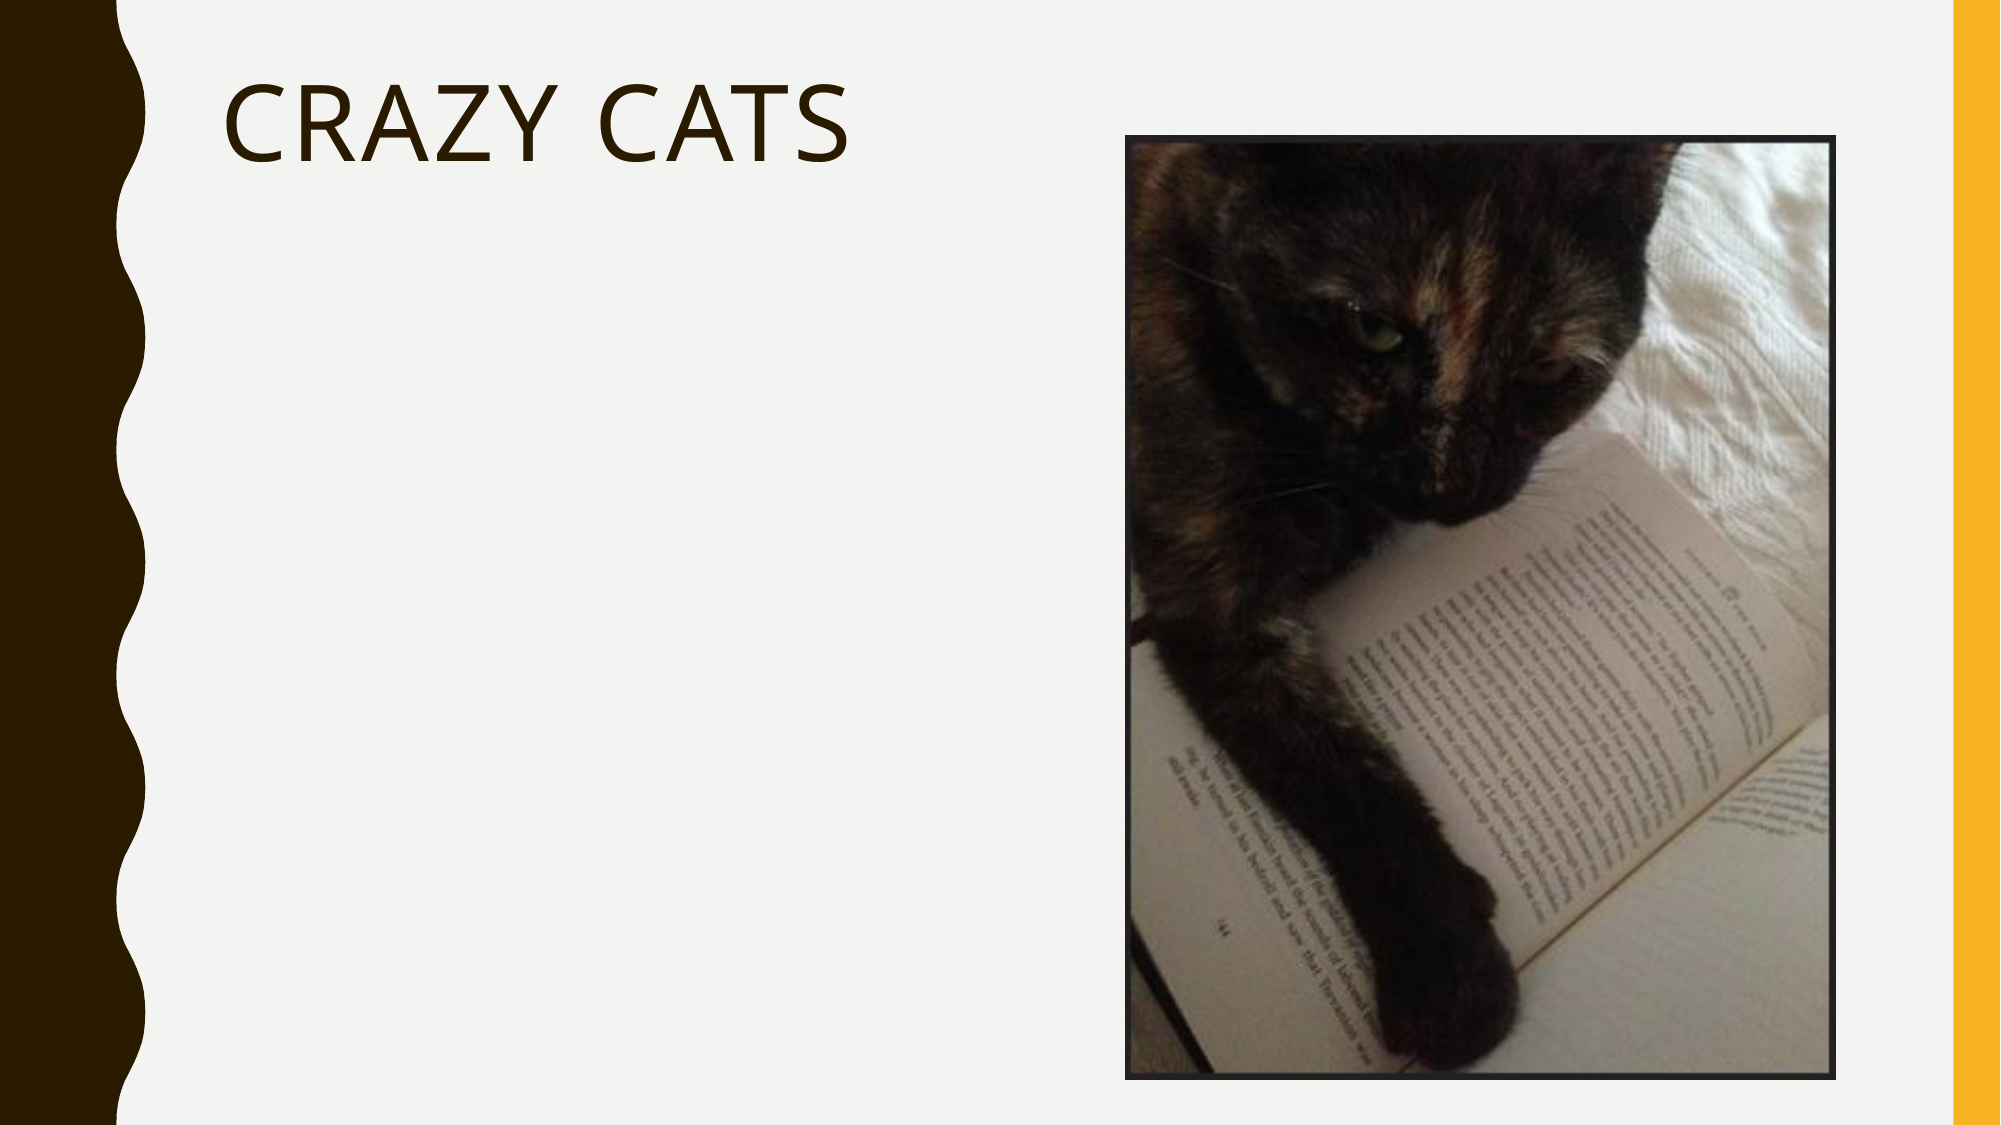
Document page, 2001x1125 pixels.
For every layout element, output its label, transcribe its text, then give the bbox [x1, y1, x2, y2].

title Crazy Cats [205, 62, 1875, 308]
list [1124, 135, 1836, 1080]
